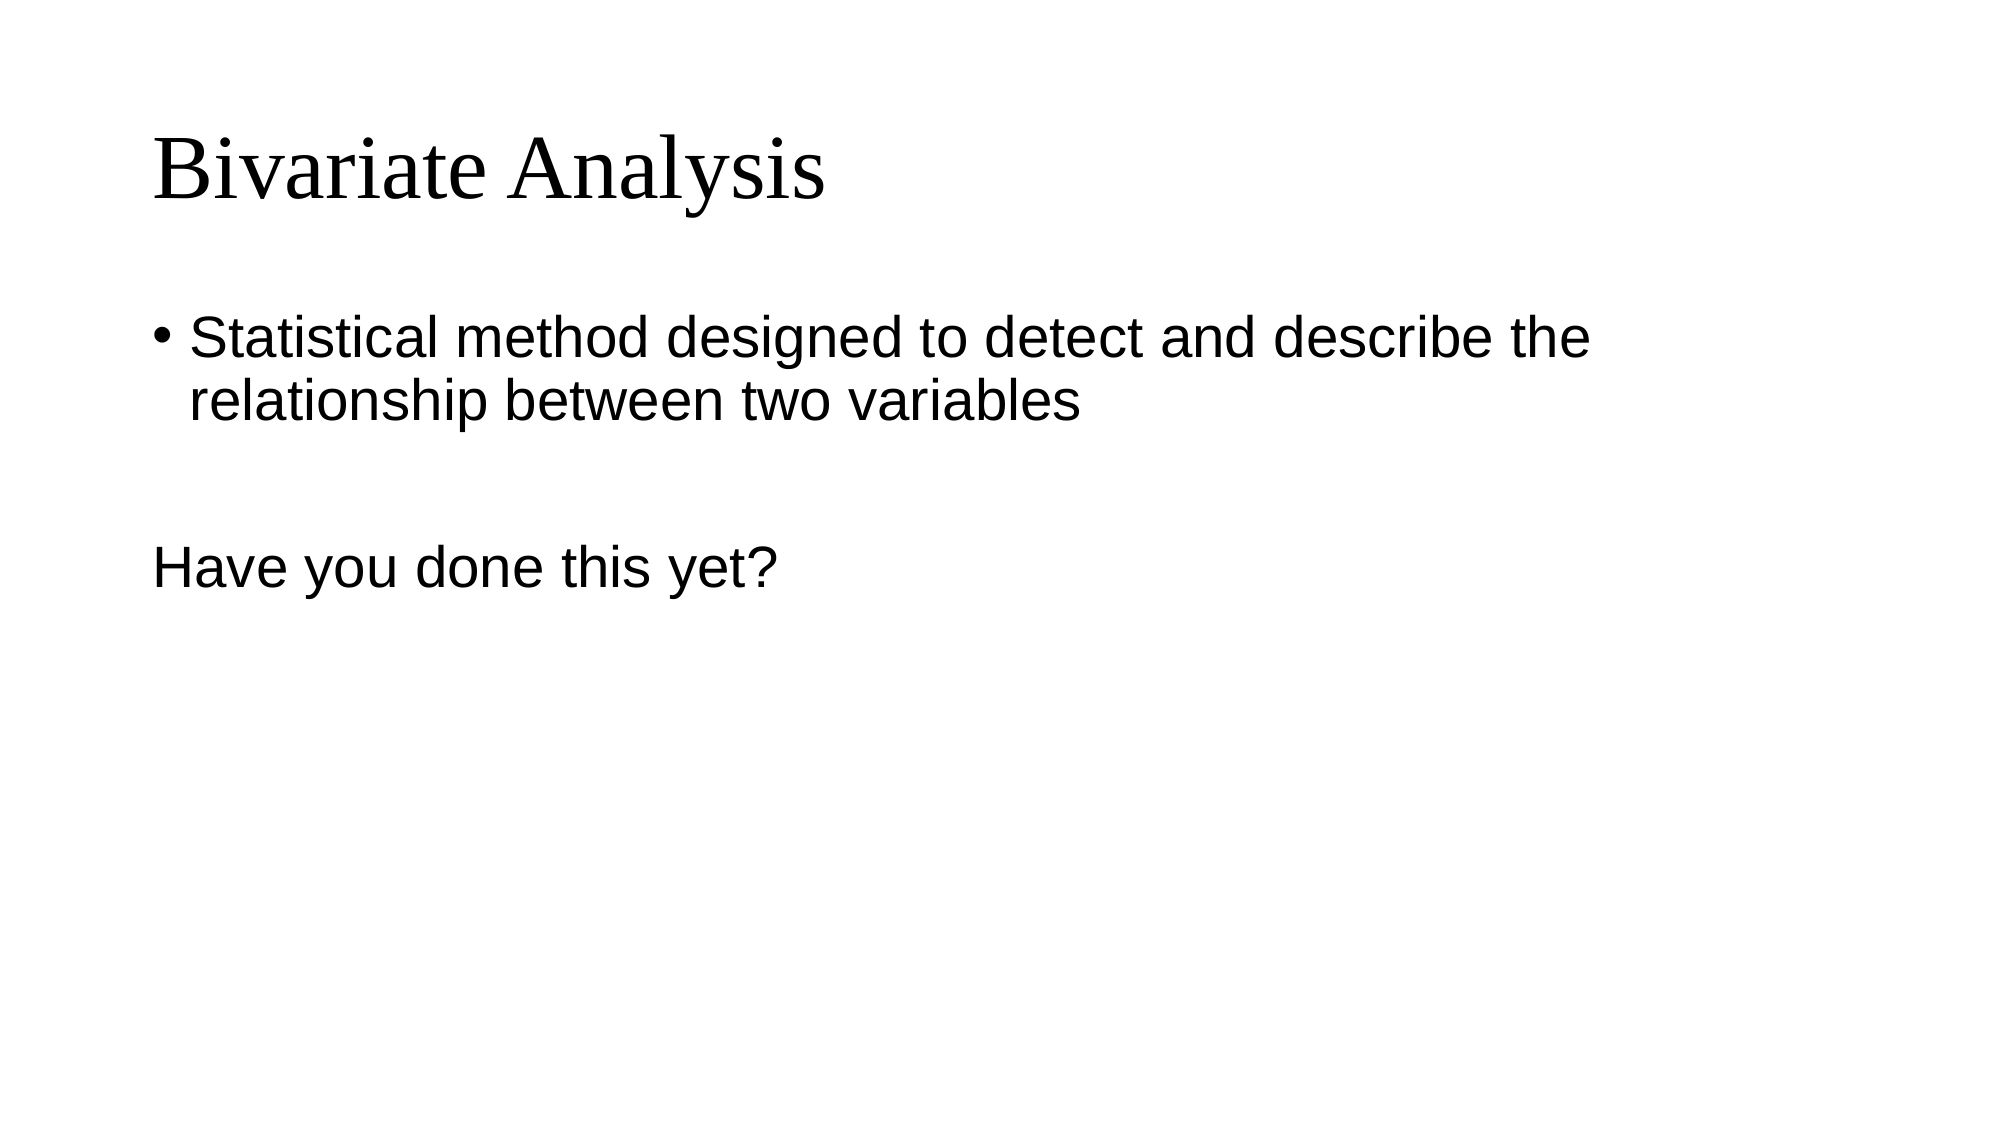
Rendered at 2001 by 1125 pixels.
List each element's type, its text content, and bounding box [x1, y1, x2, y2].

title Bivariate Analysis [137, 59, 1863, 278]
list Statistical method designed to detect and describe the relationship between two variables Have you done this yet? [137, 299, 1863, 1014]
